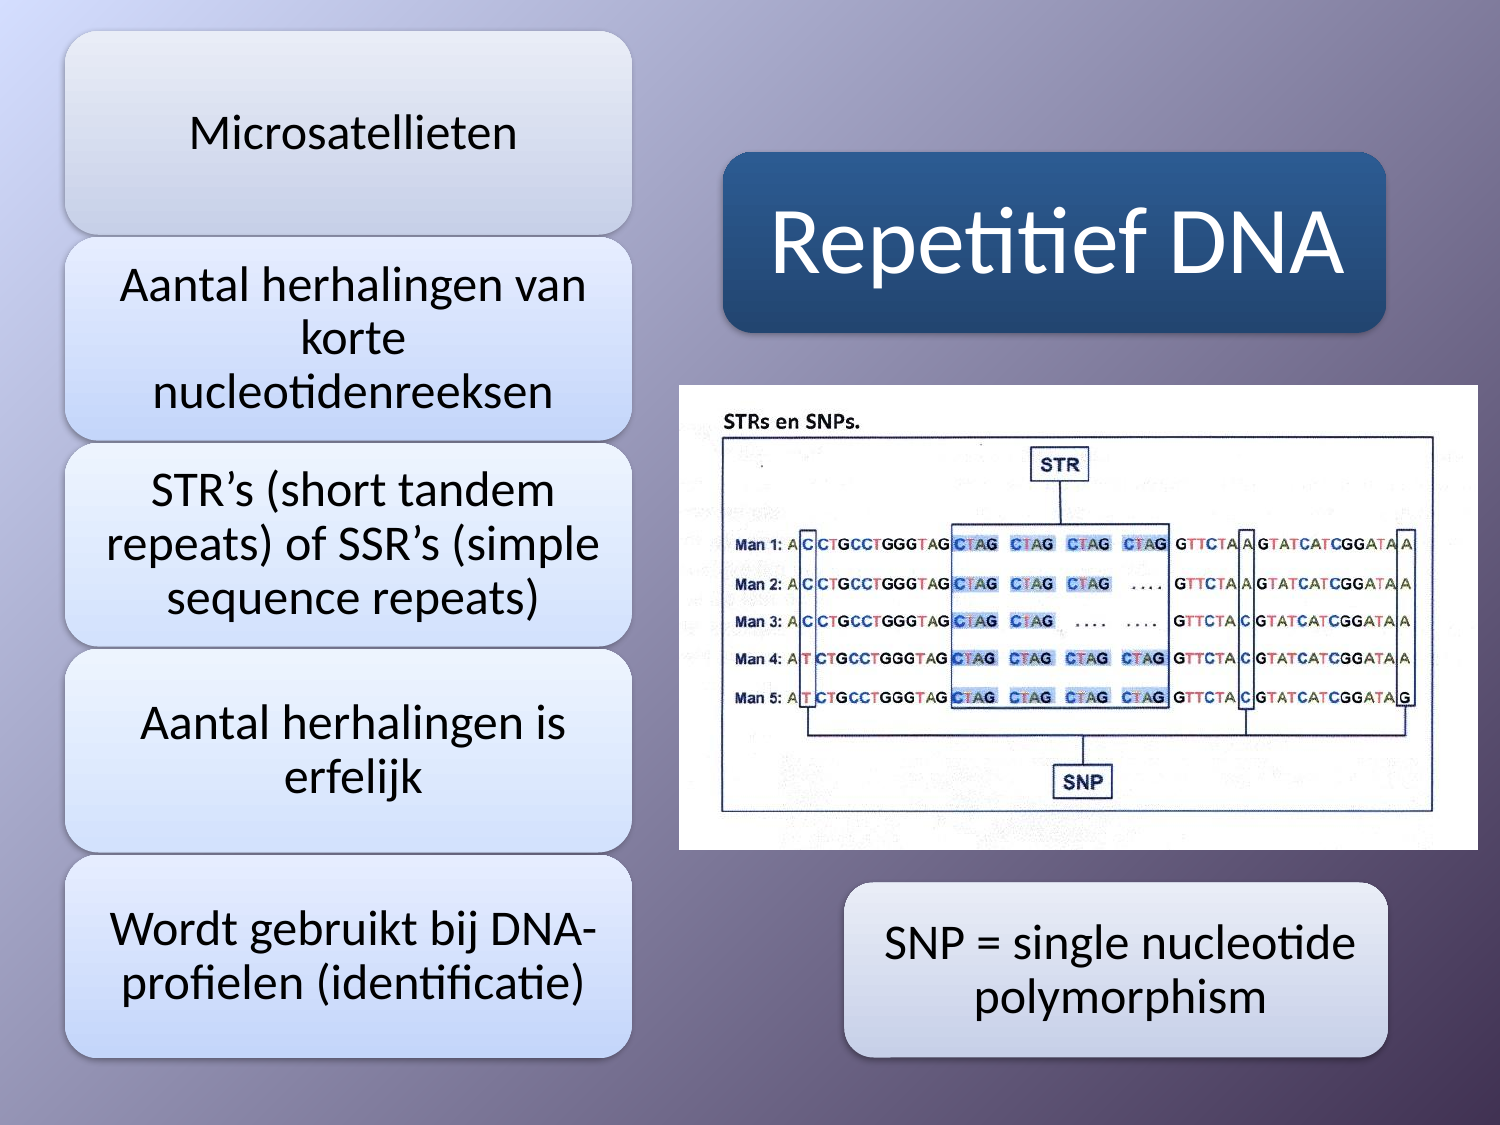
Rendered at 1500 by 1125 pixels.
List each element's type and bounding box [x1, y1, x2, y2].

text_box [844, 881, 1389, 1059]
text_box [722, 125, 1387, 360]
picture [678, 385, 1478, 851]
list [64, 30, 633, 1059]
